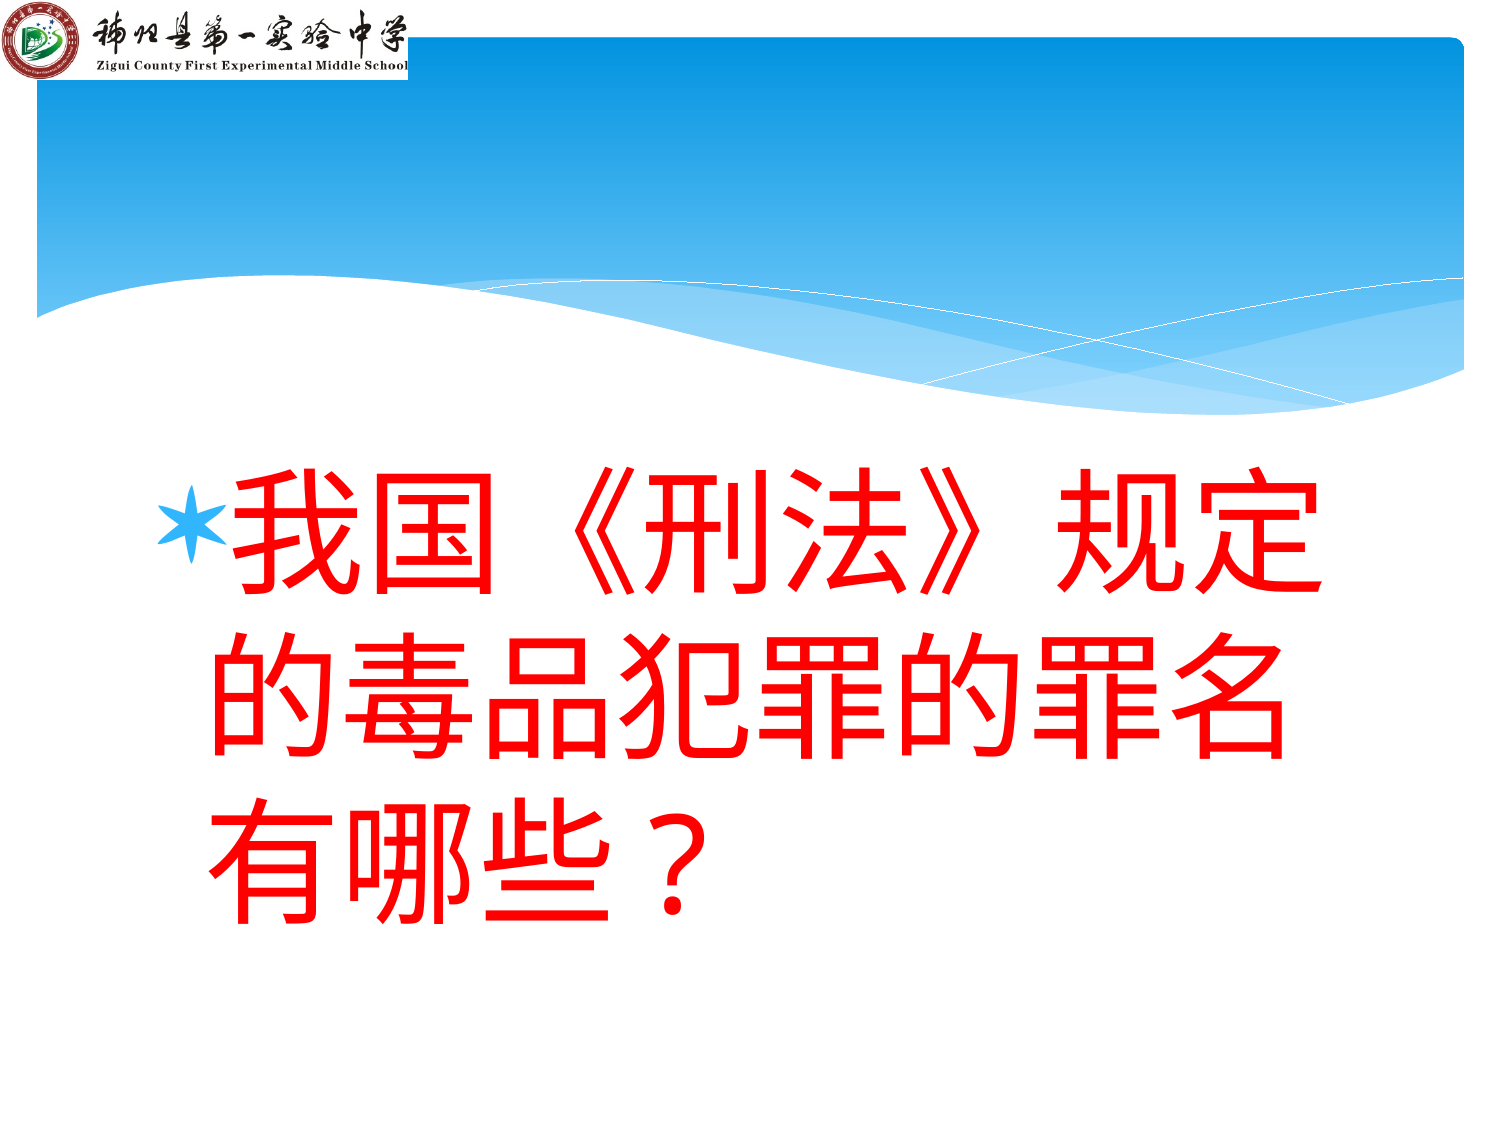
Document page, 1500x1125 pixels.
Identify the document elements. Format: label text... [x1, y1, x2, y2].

list 我国《刑法》规定的毒品犯罪的罪名有哪些? [143, 438, 1359, 1005]
picture [0, 0, 408, 81]
